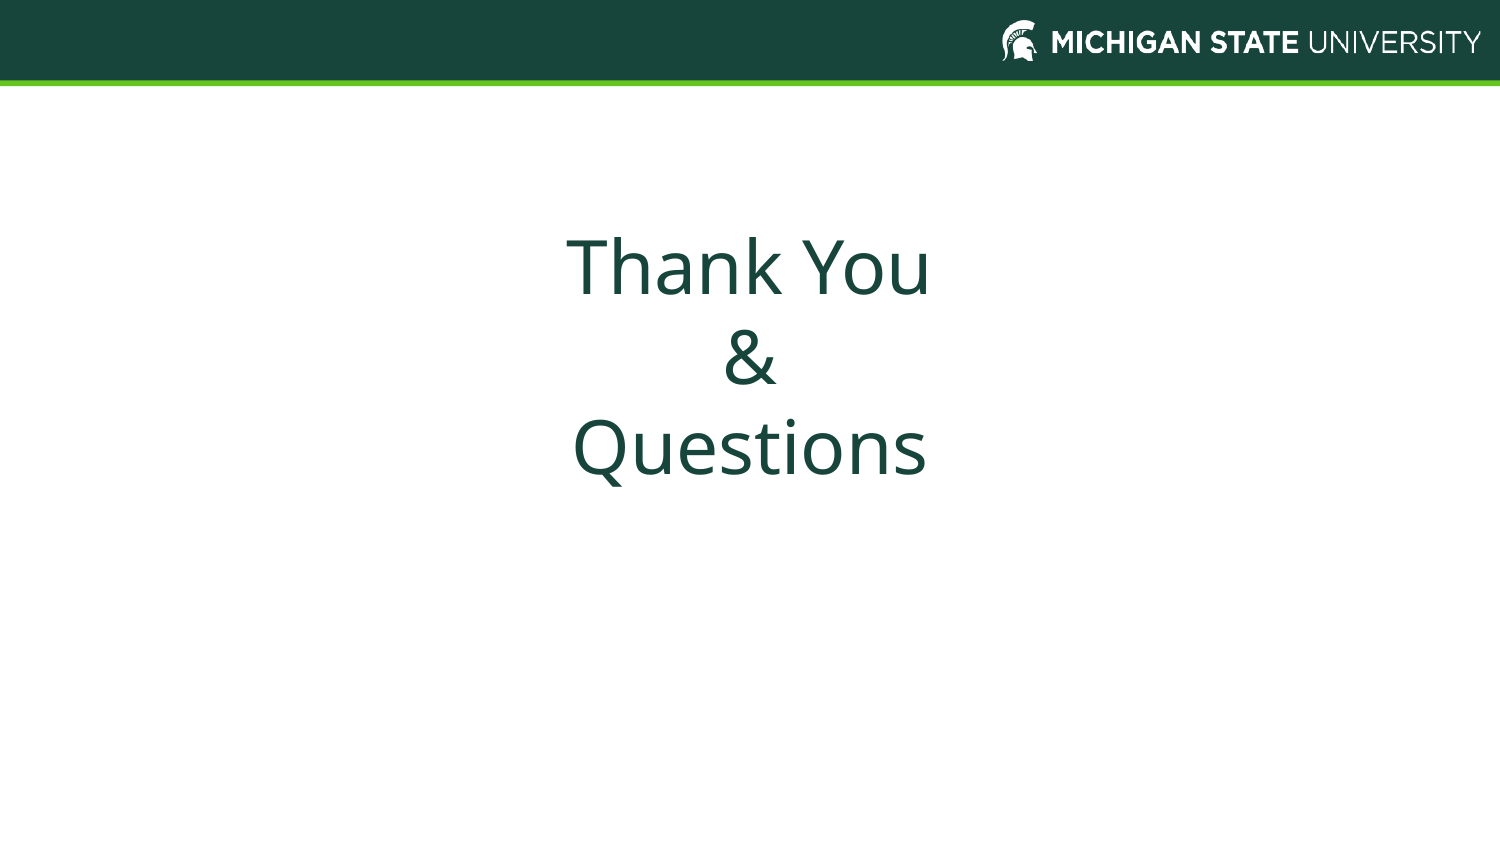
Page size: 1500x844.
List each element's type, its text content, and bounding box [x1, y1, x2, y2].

title Thank You & Questions [112, 212, 1388, 549]
